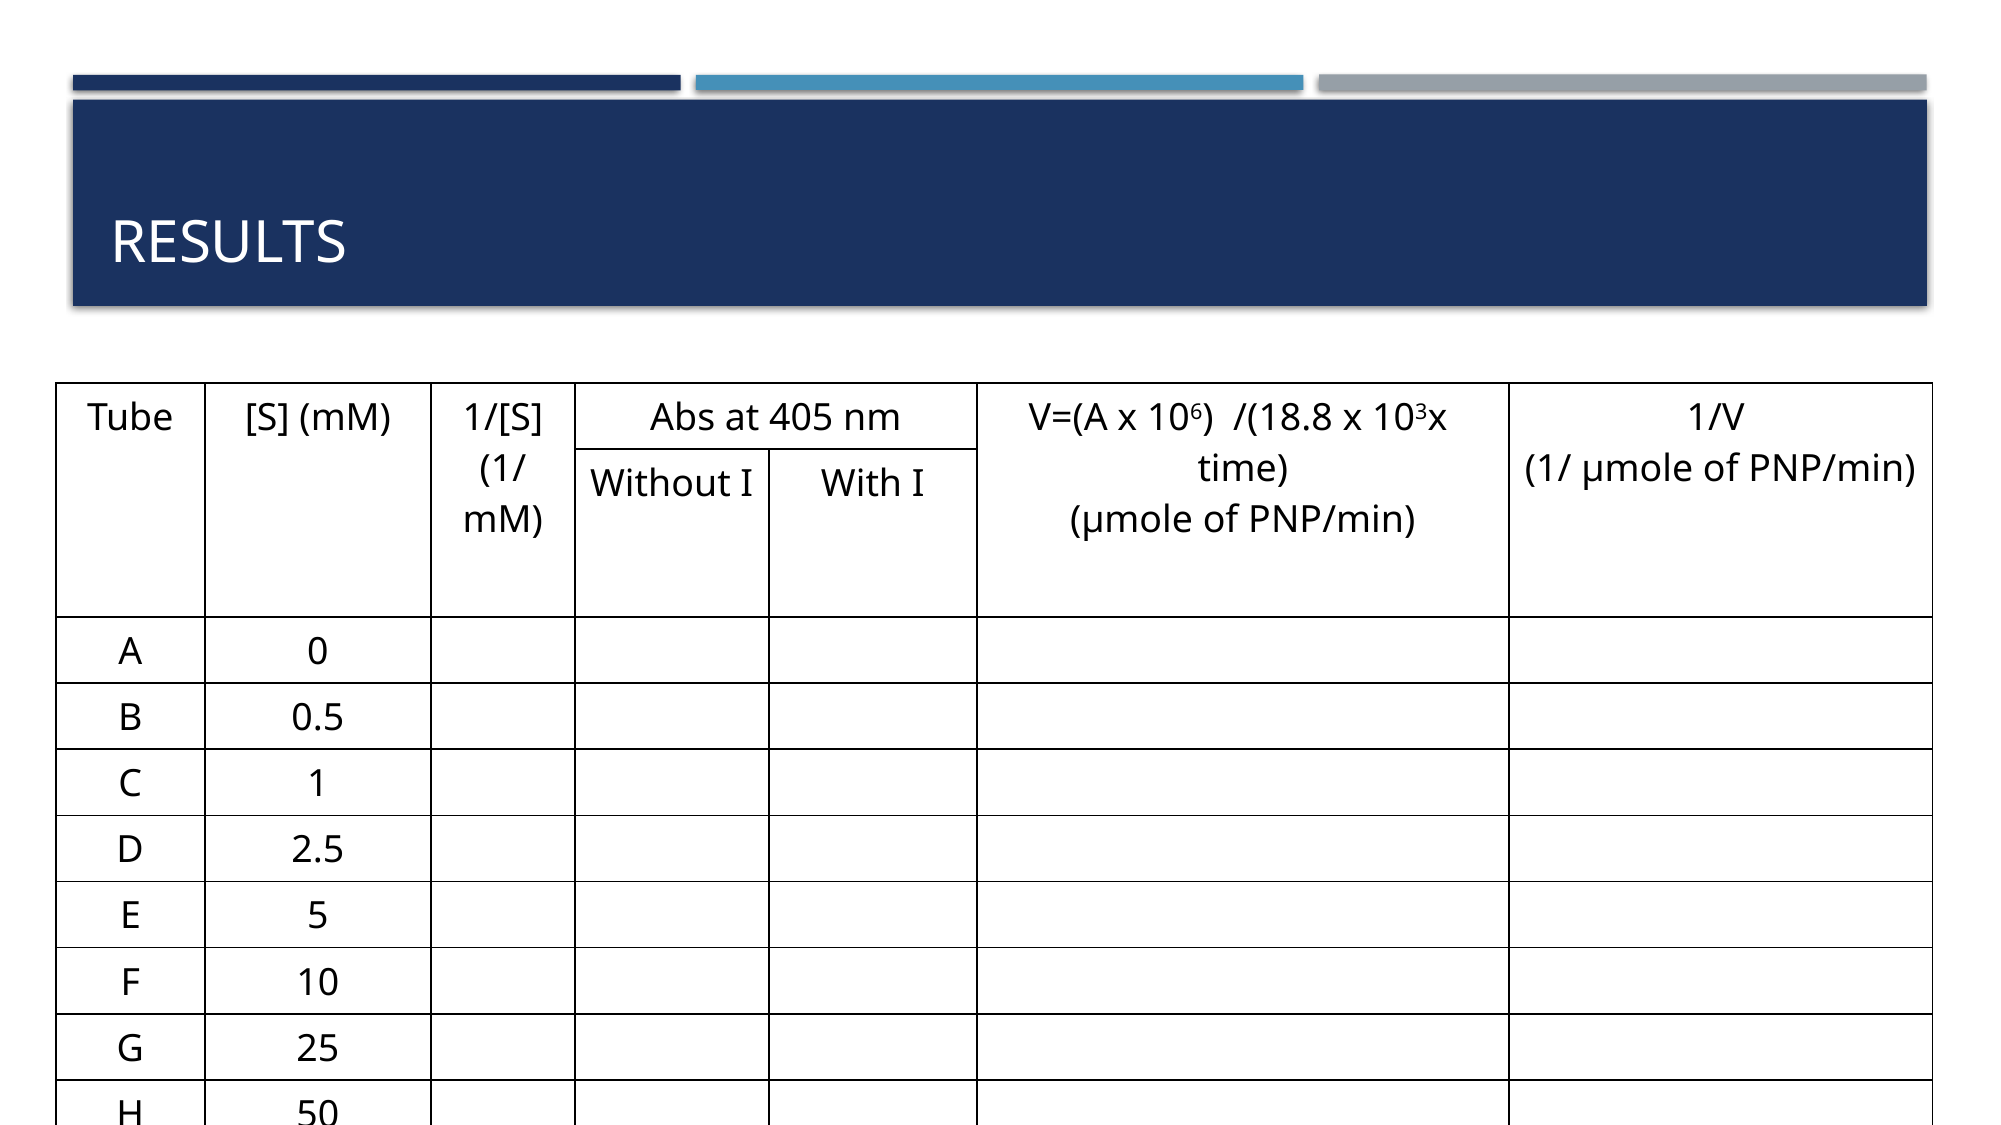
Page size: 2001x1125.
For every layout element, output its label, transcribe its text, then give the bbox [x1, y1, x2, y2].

table_cell [978, 948, 1508, 1013]
table_cell 2.5 [206, 816, 430, 881]
table_cell [770, 684, 976, 748]
table_cell Without I [576, 450, 768, 616]
table_cell [770, 1081, 976, 1125]
table_header 1/V (1/ µmole of PNP/min) [1510, 384, 1932, 616]
table_cell [576, 1081, 768, 1125]
table_cell F [57, 948, 204, 1013]
table_cell [1510, 1015, 1932, 1079]
table_cell [432, 882, 574, 947]
table_cell 50 [206, 1081, 430, 1125]
table_cell [1510, 816, 1932, 881]
table_cell [978, 750, 1508, 815]
table_cell [432, 816, 574, 881]
table_cell [1510, 948, 1932, 1013]
table_cell [770, 816, 976, 881]
table_cell [770, 882, 976, 947]
table_cell [576, 948, 768, 1013]
table_cell [1510, 750, 1932, 815]
table_cell [576, 750, 768, 815]
table_cell [432, 750, 574, 815]
table_cell 1 [206, 750, 430, 815]
table_cell E [57, 882, 204, 947]
table_cell 0.5 [206, 684, 430, 748]
table_cell [770, 750, 976, 815]
table_cell G [57, 1015, 204, 1079]
table_cell [978, 684, 1508, 748]
table_header V=(A x 106) /(18.8 x 103x time) (µmole of PNP/min) [978, 384, 1508, 616]
table_cell [432, 684, 574, 748]
table_cell [978, 816, 1508, 881]
table_cell [1510, 1081, 1932, 1125]
table_cell [576, 1015, 768, 1079]
table_cell D [57, 816, 204, 881]
table_cell [978, 618, 1508, 682]
table_cell [770, 948, 976, 1013]
table_cell [576, 816, 768, 881]
table_cell [1510, 684, 1932, 748]
table_cell [1510, 618, 1932, 682]
table_cell 10 [206, 948, 430, 1013]
table_cell [576, 882, 768, 947]
table_cell 0 [206, 618, 430, 682]
table_cell H [57, 1081, 204, 1125]
table_cell [432, 1015, 574, 1079]
table_header [S] (mM) [206, 384, 430, 616]
table_cell [978, 1015, 1508, 1079]
table_cell [770, 618, 976, 682]
table_header 1/[S] (1/mM) [432, 384, 574, 616]
table_cell [576, 618, 768, 682]
table_cell [432, 618, 574, 682]
table_cell B [57, 684, 204, 748]
table_cell 25 [206, 1015, 430, 1079]
table_cell [576, 684, 768, 748]
table_cell 5 [206, 882, 430, 947]
table_cell With I [770, 450, 976, 616]
table_cell [770, 1015, 976, 1079]
table_cell C [57, 750, 204, 815]
title Results [95, 119, 1905, 282]
table_cell [978, 882, 1508, 947]
table_cell A [57, 618, 204, 682]
table_header Abs at 405 nm [576, 384, 976, 448]
table_cell [1510, 882, 1932, 947]
table_header Tube [57, 384, 204, 616]
table_cell [978, 1081, 1508, 1125]
table_cell [432, 1081, 574, 1125]
table_cell [432, 948, 574, 1013]
